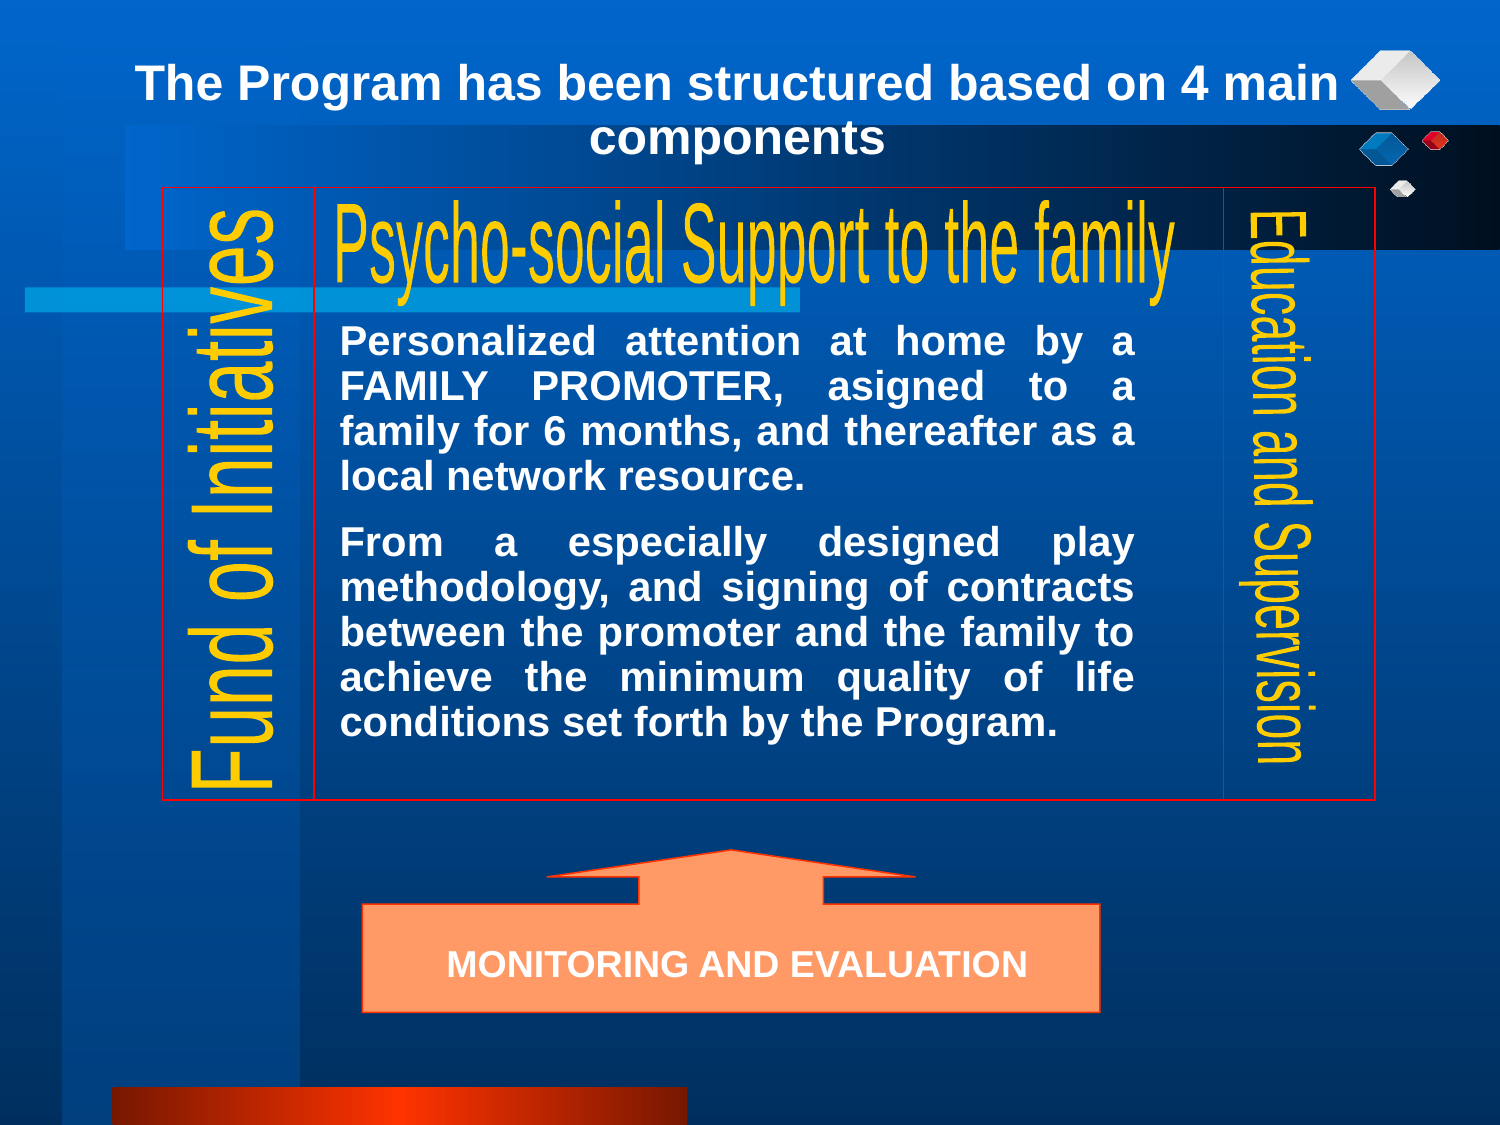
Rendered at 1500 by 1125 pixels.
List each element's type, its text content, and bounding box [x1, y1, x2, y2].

text_box [162, 187, 1375, 800]
picture [1350, 49, 1449, 208]
text_box MONITORING AND EVALUATION [399, 937, 1075, 993]
text_box The Program has been structured based on 4 main components [99, 49, 1375, 173]
text_box [824, 900, 1025, 904]
text_box [362, 849, 1100, 1013]
text_box [375, 900, 638, 904]
text_box Personalized attention at home by a FAMILY PROMOTER, asigned to a family for 6 months, and thereafter as a local network resource. From a especially designed play methodology, and signing of contracts between the promoter and the family to achieve the minimum quality of life conditions set forth by the Program. [324, 312, 1150, 754]
